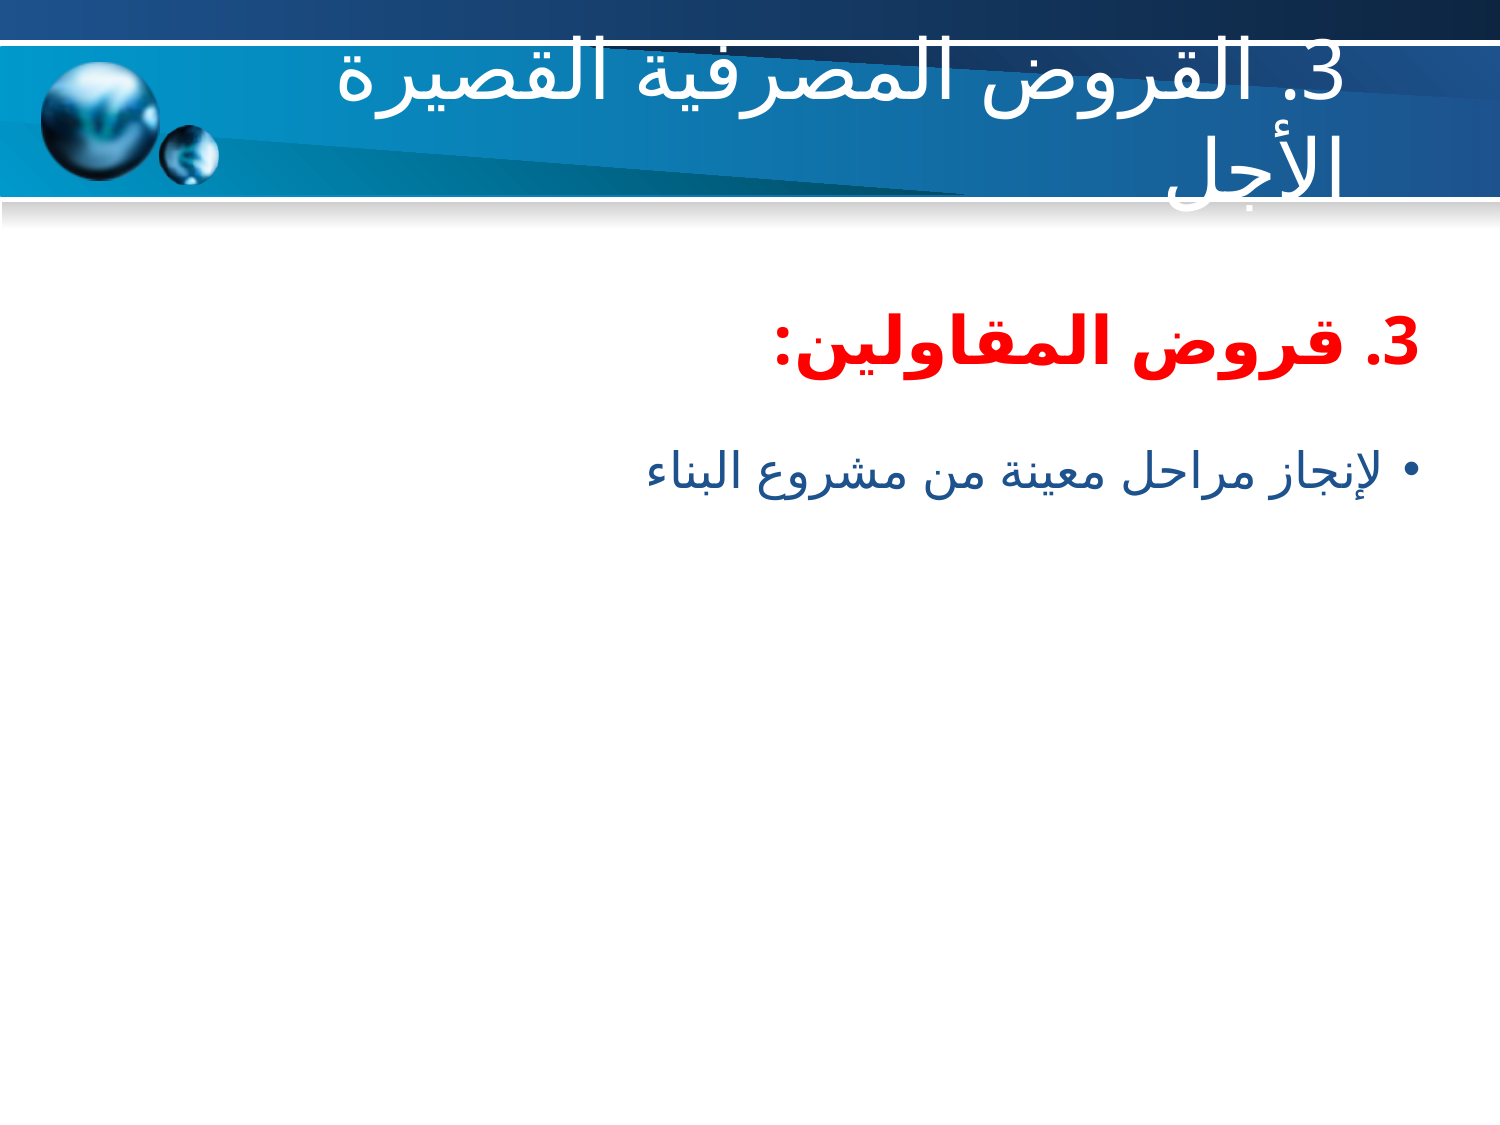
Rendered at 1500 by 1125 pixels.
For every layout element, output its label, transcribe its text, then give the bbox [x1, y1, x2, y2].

title 3. القروض المصرفية القصيرة الأجل [274, 44, 1363, 188]
text_box 3. قروض المقاولين: لإنجاز مراحل معينة من مشروع البناء [194, 290, 1435, 506]
picture [42, 63, 159, 180]
picture [160, 126, 218, 184]
